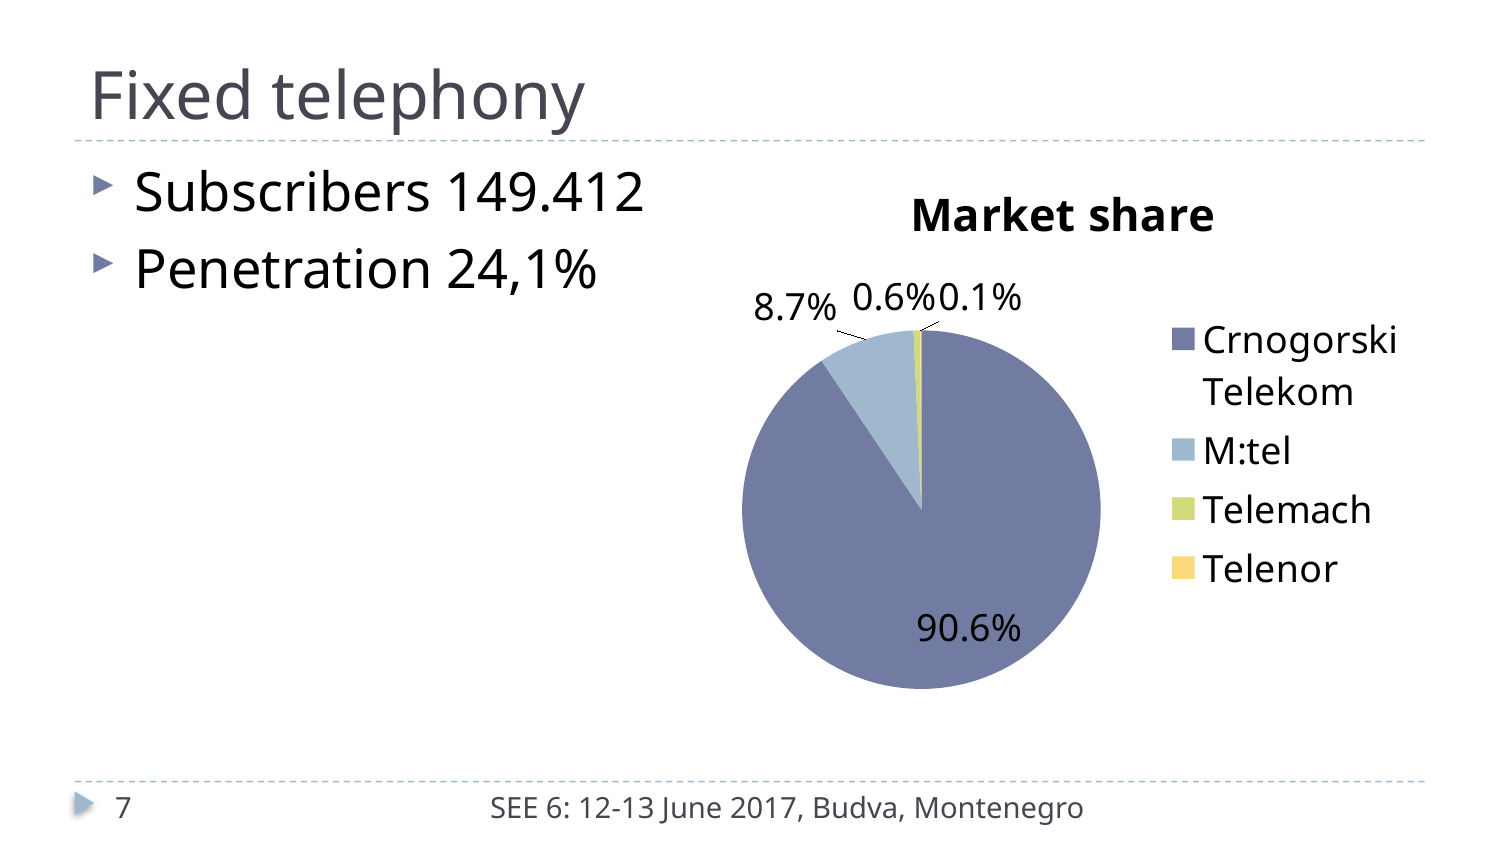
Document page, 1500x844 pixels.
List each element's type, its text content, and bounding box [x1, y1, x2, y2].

list Subscribers 149.412 Penetration 24,1% [75, 150, 702, 758]
slide_number 7 [100, 782, 426, 827]
footer SEE 6: 12-13 June 2017, Budva, Montenegro [475, 782, 1400, 827]
title Fixed telephony [75, 28, 1425, 141]
chart [702, 149, 1424, 758]
